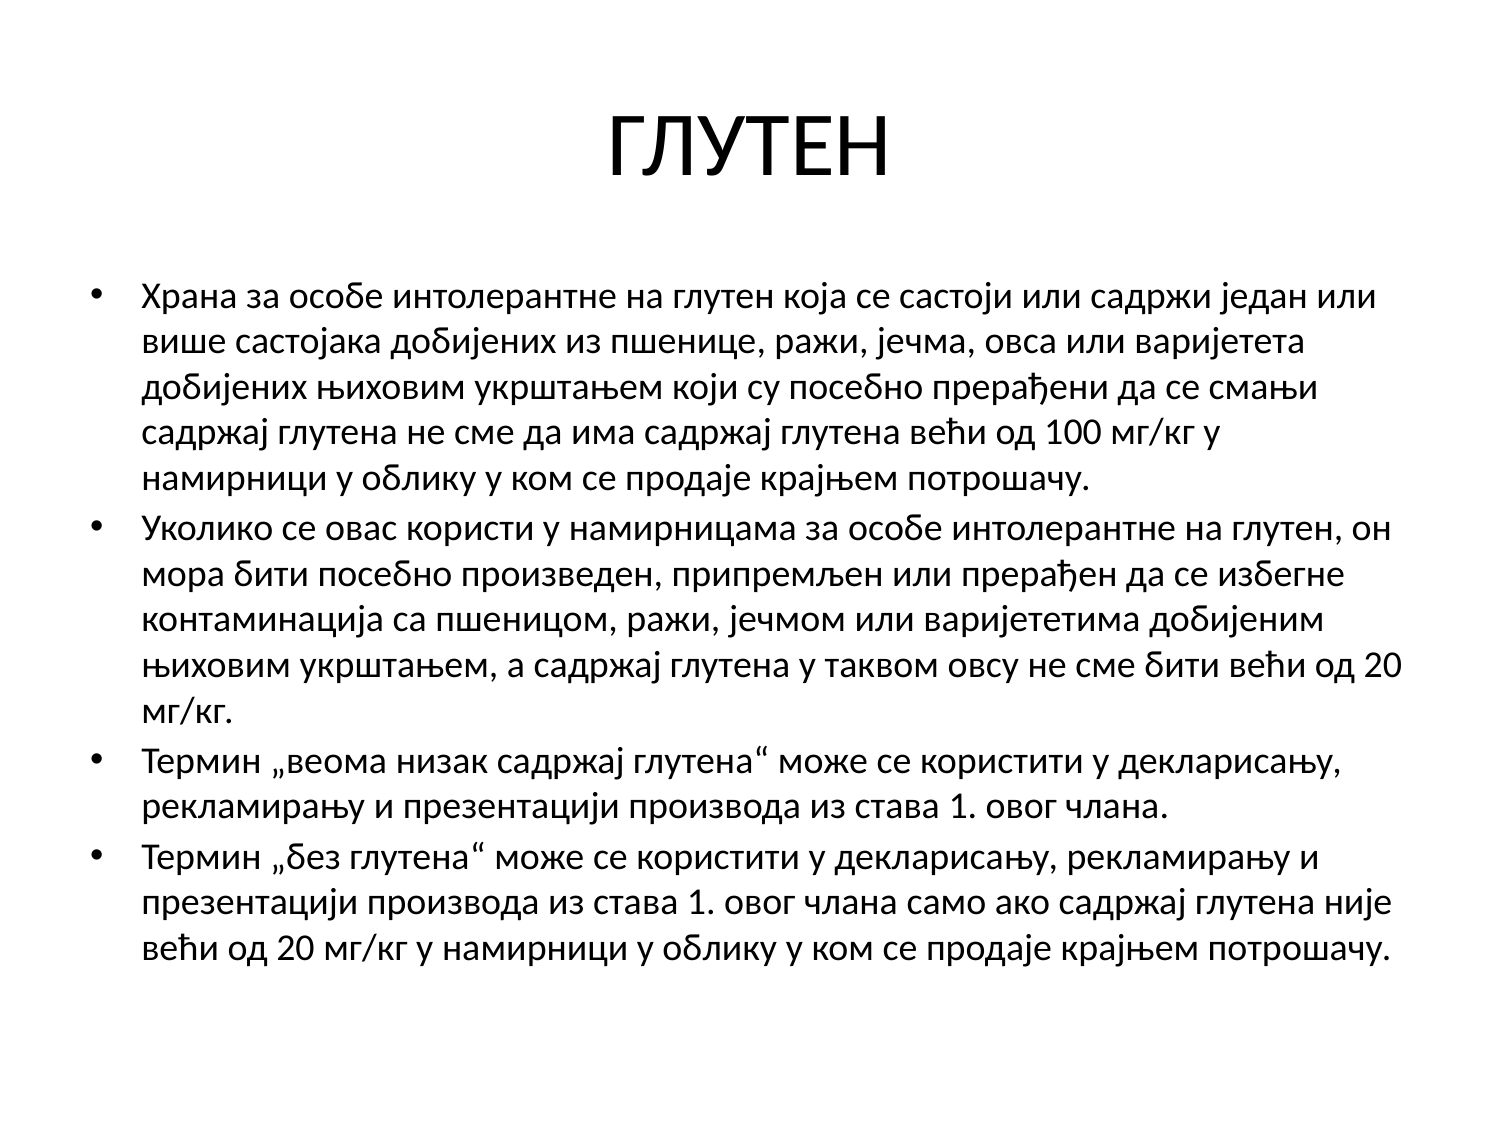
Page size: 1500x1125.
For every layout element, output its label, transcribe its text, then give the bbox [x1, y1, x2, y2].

title ГЛУТЕН [75, 45, 1425, 233]
list Храна за особе интолерантне на глутен која се састоји или садржи један или више састојака добијених из пшенице, ражи, јечма, овса или варијетета добијених њиховим укрштањем који су посебно прерађени да се смањи садржај глутена не сме да има садржај глутена већи од 100 мг/кг у намирници у облику у ком се продаје крајњем потрошачу. Уколико се овас користи у намирницама за особе интолерантне на глутен, он мора бити посебно произведен, припремљен или прерађен да се избегне контаминација са пшеницом, ражи, јечмом или варијететима добијеним њиховим укрштањем, а садржај глутена у таквом овсу не сме бити већи од 20 мг/кг. Термин „веома низак садржај глутена“ може се користити у декларисању, рекламирању и презентацији производа из става 1. овог члана. Термин „без глутена“ може се користити у декларисању, рекламирању и презентацији производа из става 1. овог члана само ако садржај глутена није већи од 20 мг/кг у намирници у облику у ком се продаје крајњем потрошачу. [75, 262, 1425, 1005]
